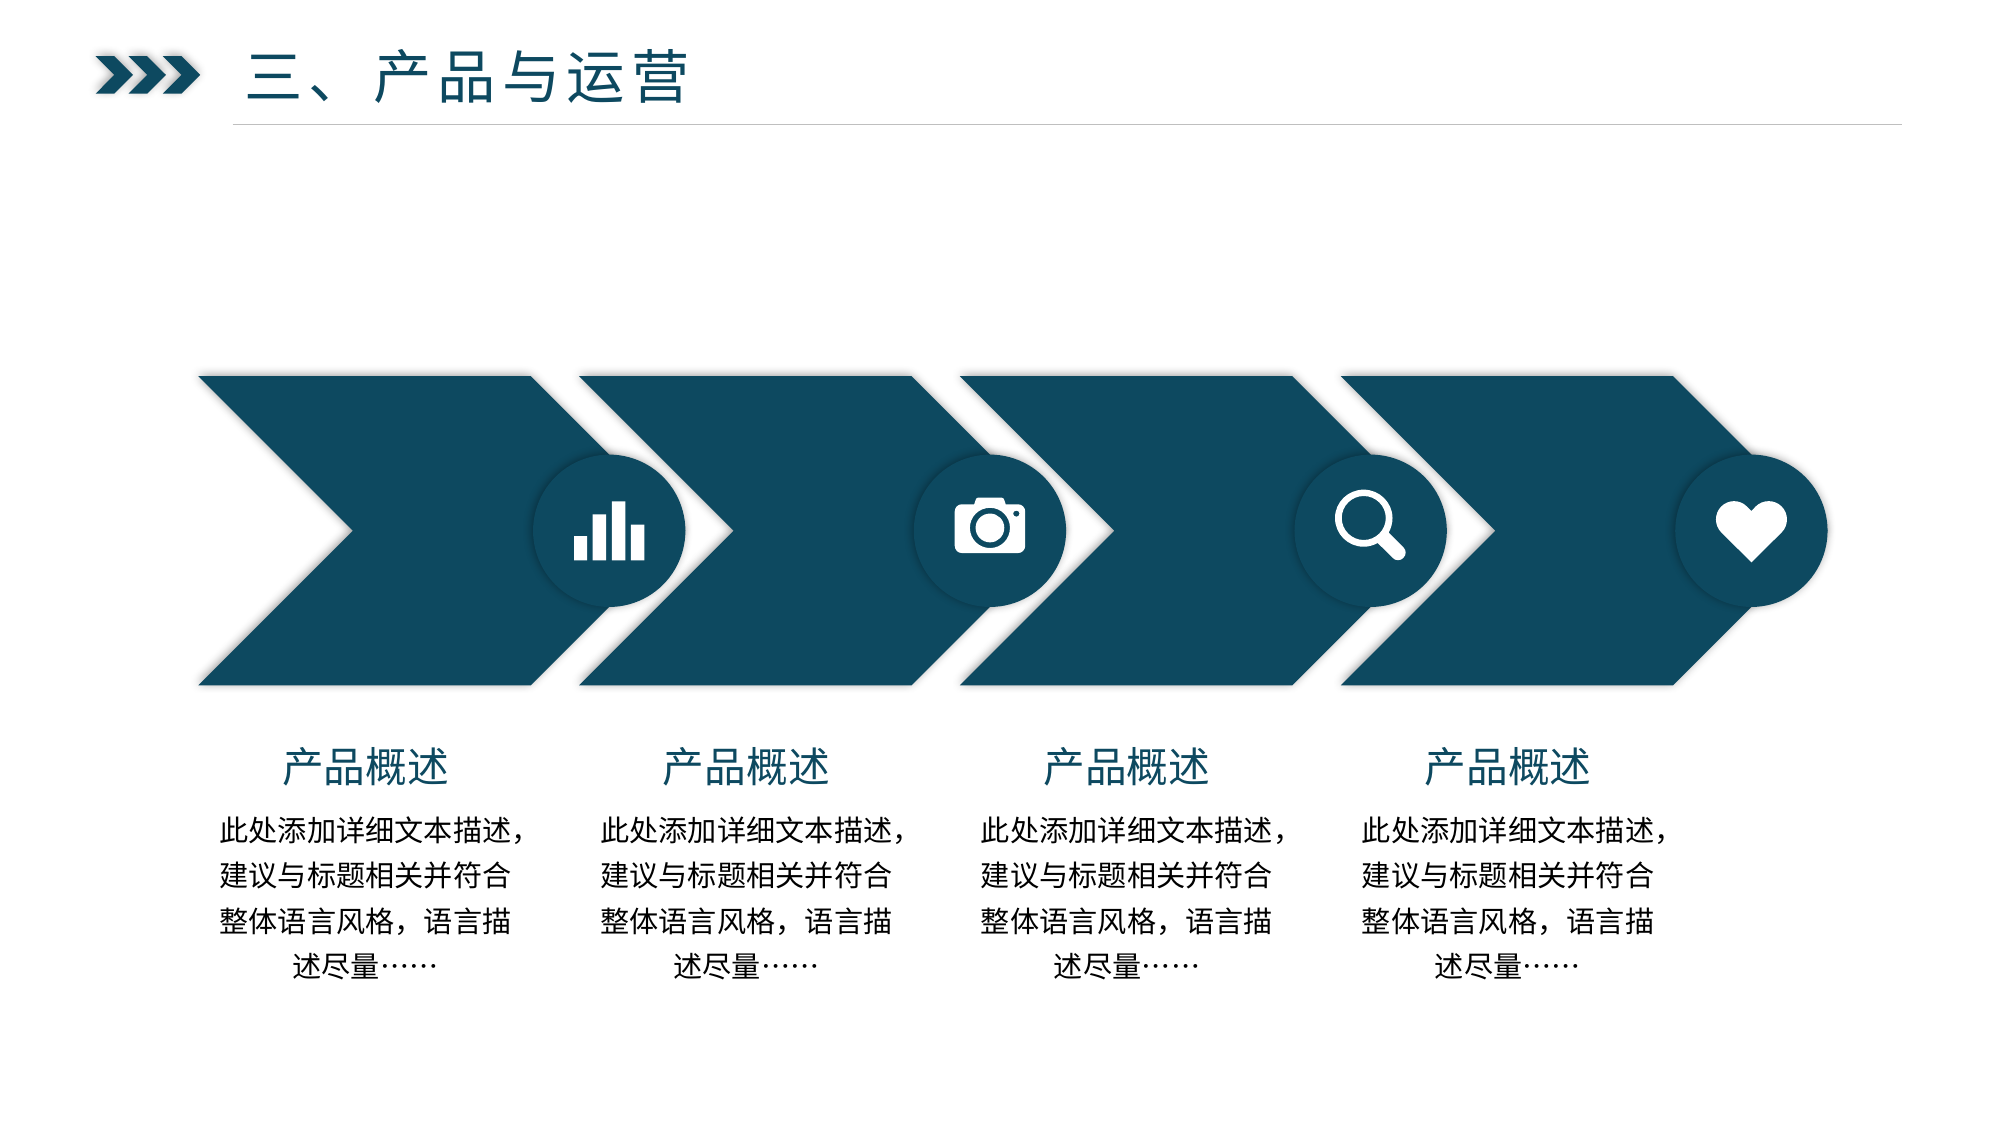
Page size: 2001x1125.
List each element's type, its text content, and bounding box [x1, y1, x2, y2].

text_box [198, 376, 579, 994]
text_box 三、产品与运营 [232, 34, 1104, 117]
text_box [95, 56, 201, 94]
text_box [1340, 376, 1828, 994]
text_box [579, 376, 1067, 994]
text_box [1067, 376, 1340, 994]
